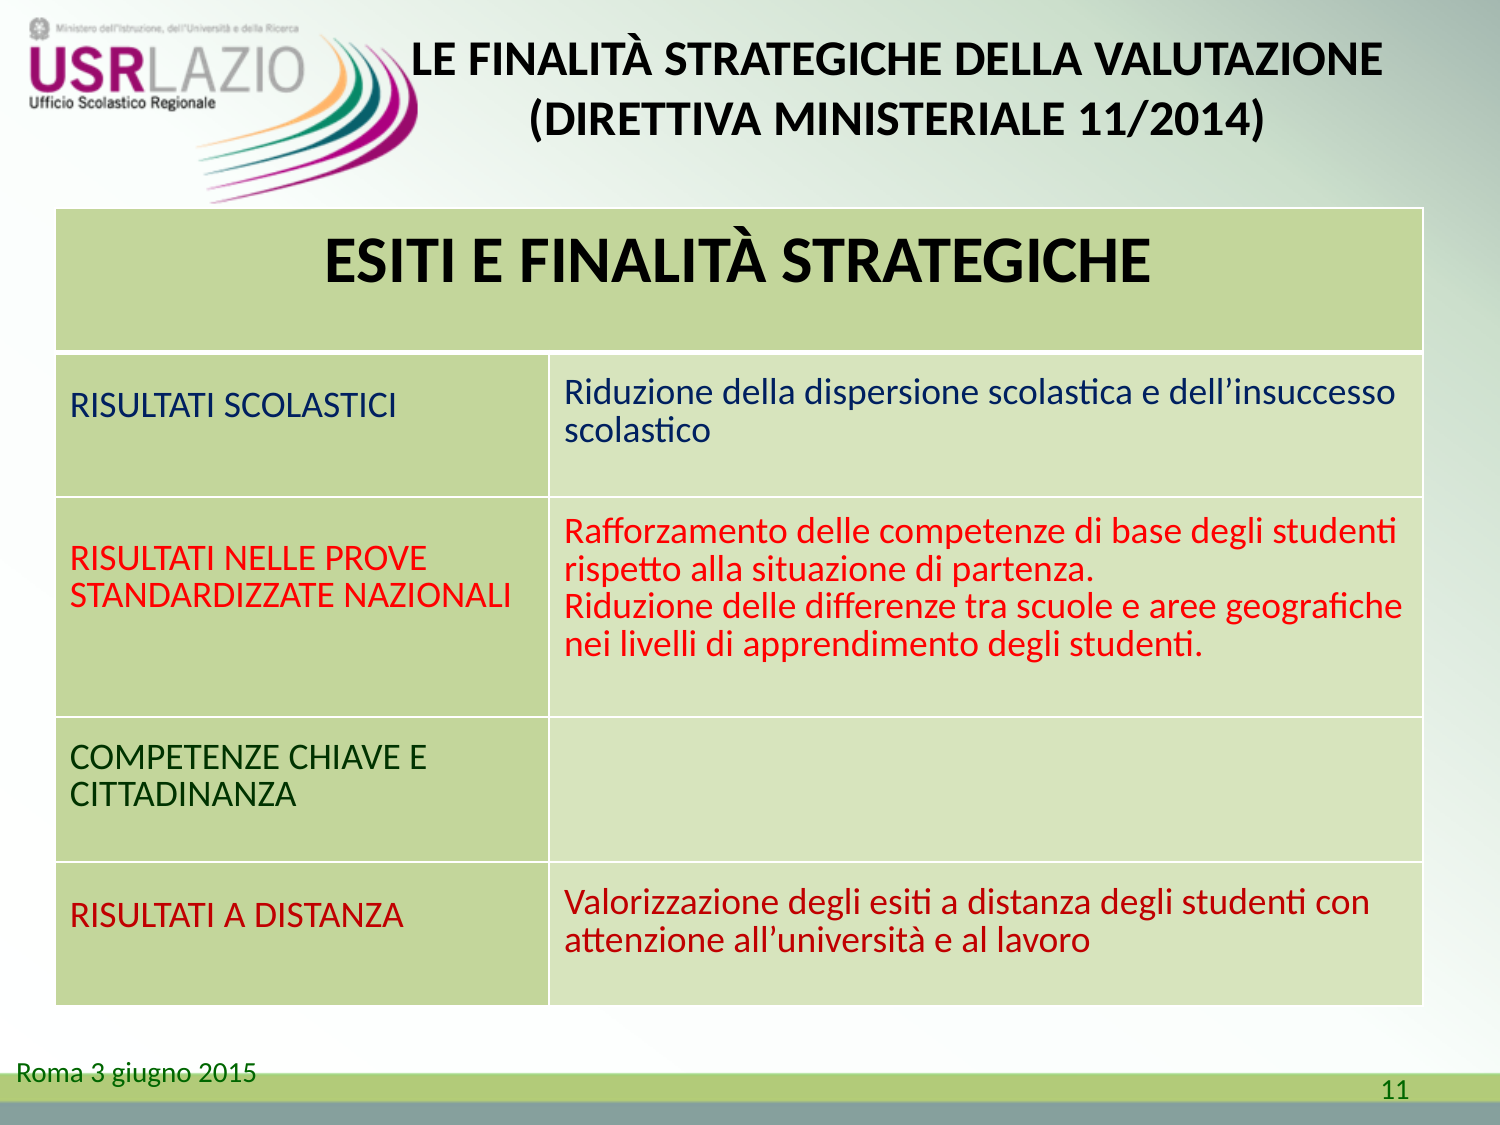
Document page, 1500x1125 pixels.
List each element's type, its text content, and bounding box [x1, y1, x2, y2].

table_cell COMPETENZE CHIAVE E CITTADINANZA [56, 718, 548, 861]
table_cell Rafforzamento delle competenze di base degli studenti rispetto alla situazione di partenza. Riduzione delle differenze tra scuole e aree geografiche nei livelli di apprendimento degli studenti. [550, 498, 1422, 716]
slide_number 11 [1074, 1057, 1425, 1118]
table_header ESITI E FINALITÀ STRATEGICHE [56, 209, 1422, 350]
table_cell RISULTATI SCOLASTICI [56, 355, 548, 496]
table_cell RISULTATI NELLE PROVE STANDARDIZZATE NAZIONALI [56, 498, 548, 716]
table_cell [550, 718, 1422, 861]
picture [0, 0, 1500, 1125]
text_box LE FINALITÀ STRATEGICHE DELLA VALUTAZIONE (DIRETTIVA MINISTERIALE 11/2014) [383, 23, 1412, 149]
table_cell Valorizzazione degli esiti a distanza degli studenti con attenzione all’università e al lavoro [550, 863, 1422, 1005]
table_cell RISULTATI A DISTANZA [56, 863, 548, 1005]
table_cell Riduzione della dispersione scolastica e dell’insuccesso scolastico [550, 355, 1422, 496]
footer Roma 3 giugno 2015 [0, 1058, 475, 1119]
